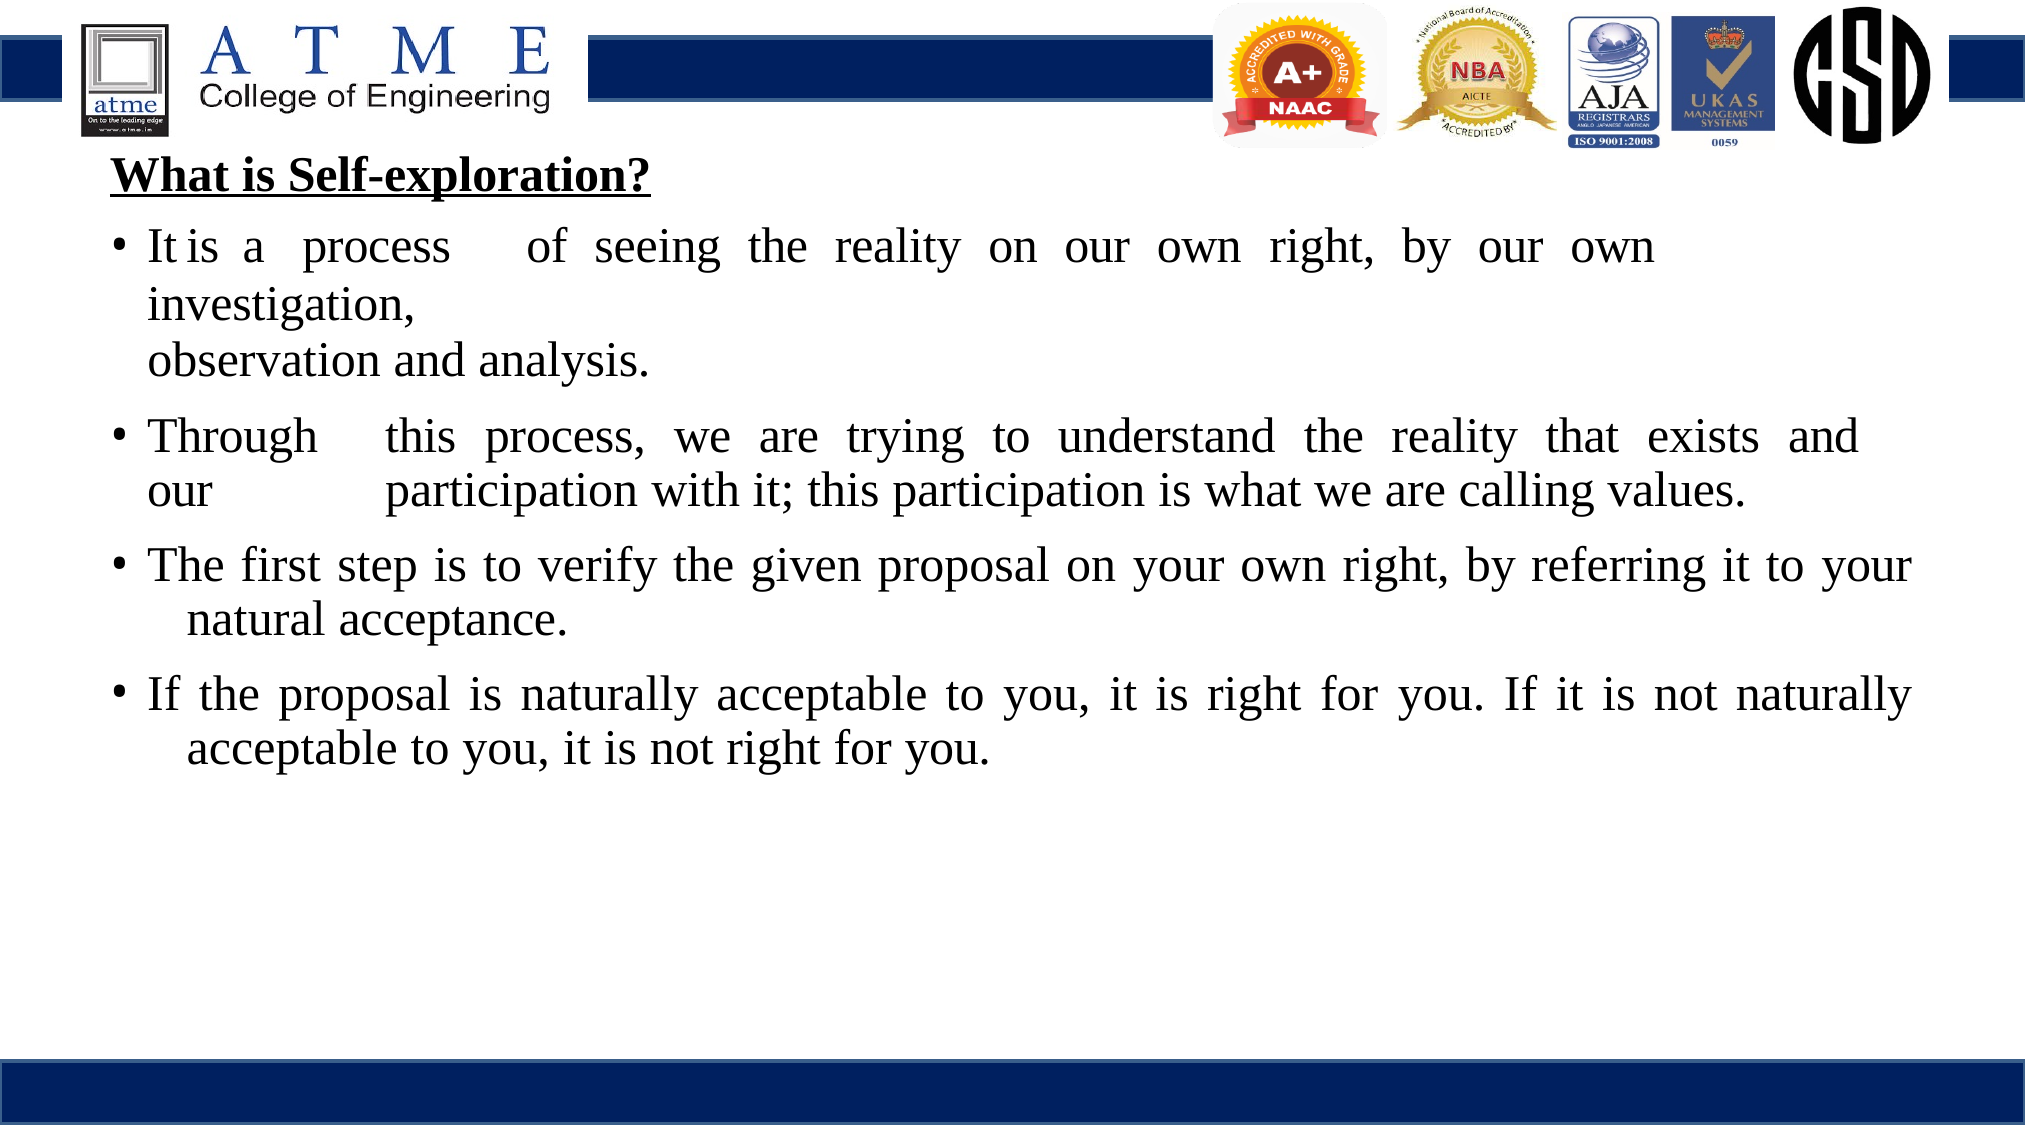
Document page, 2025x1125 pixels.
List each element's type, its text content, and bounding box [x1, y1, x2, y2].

picture [1212, 0, 1949, 150]
picture [62, 0, 588, 157]
text_box What is Self-exploration? It is a process of seeing the reality on our own right, by our own investigation, observation and analysis. Through this process, we are trying to understand the reality that exists and our participation with it; this participation is what we are calling values. The first step is to verify the given proposal on your own right, by referring it to your natural acceptance. If the proposal is naturally acceptable to you, it is right for you. If it is not naturally acceptable to you, it is not right for you. [107, 124, 1918, 775]
